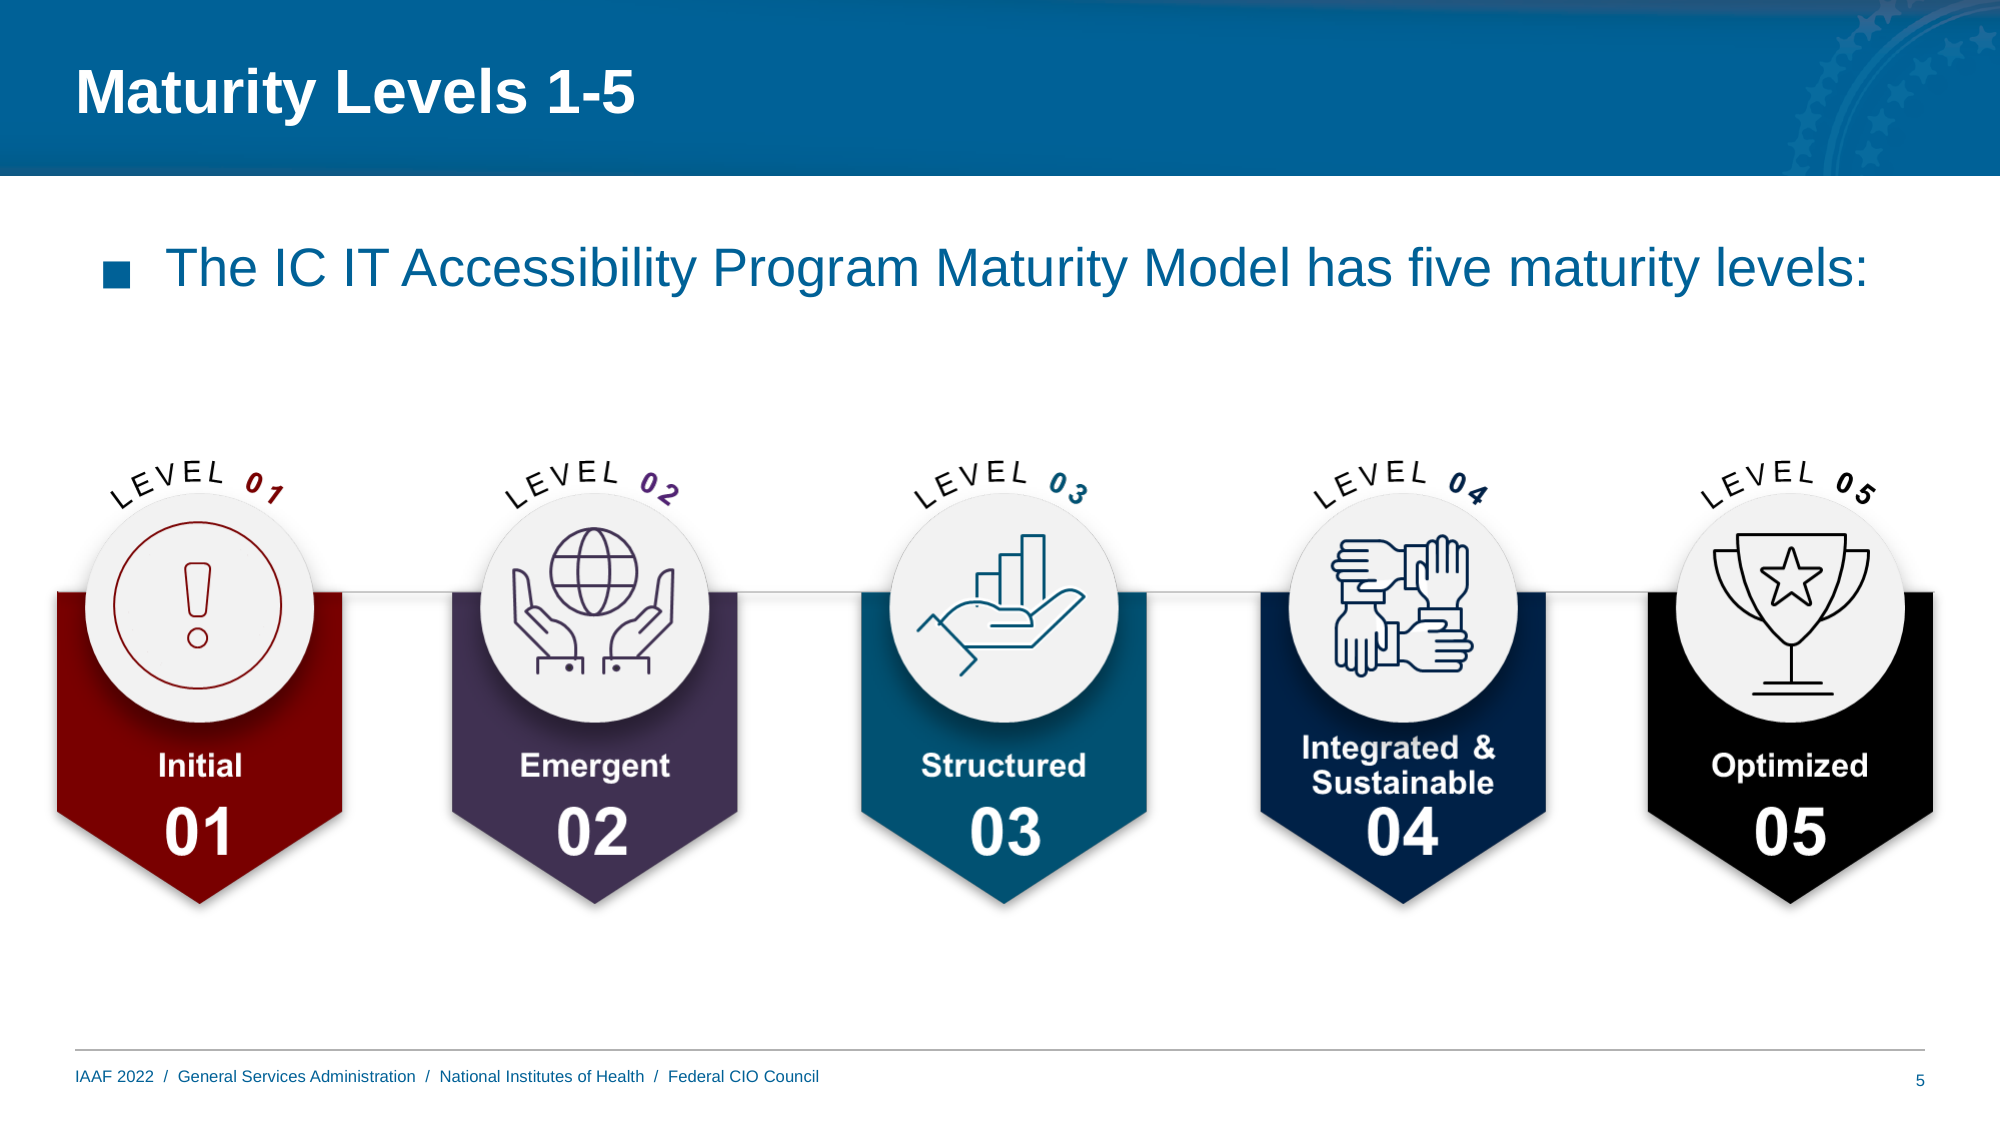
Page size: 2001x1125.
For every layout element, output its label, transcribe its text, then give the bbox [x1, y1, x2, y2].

picture [0, 0, 2000, 176]
picture [0, 168, 666, 176]
title Maturity Levels 1-5 [75, 52, 1800, 128]
picture [40, 460, 1950, 925]
slide_number 5 [1880, 1065, 1925, 1095]
list The IC IT Accessibility Program Maturity Model has five maturity levels: [75, 224, 1925, 363]
